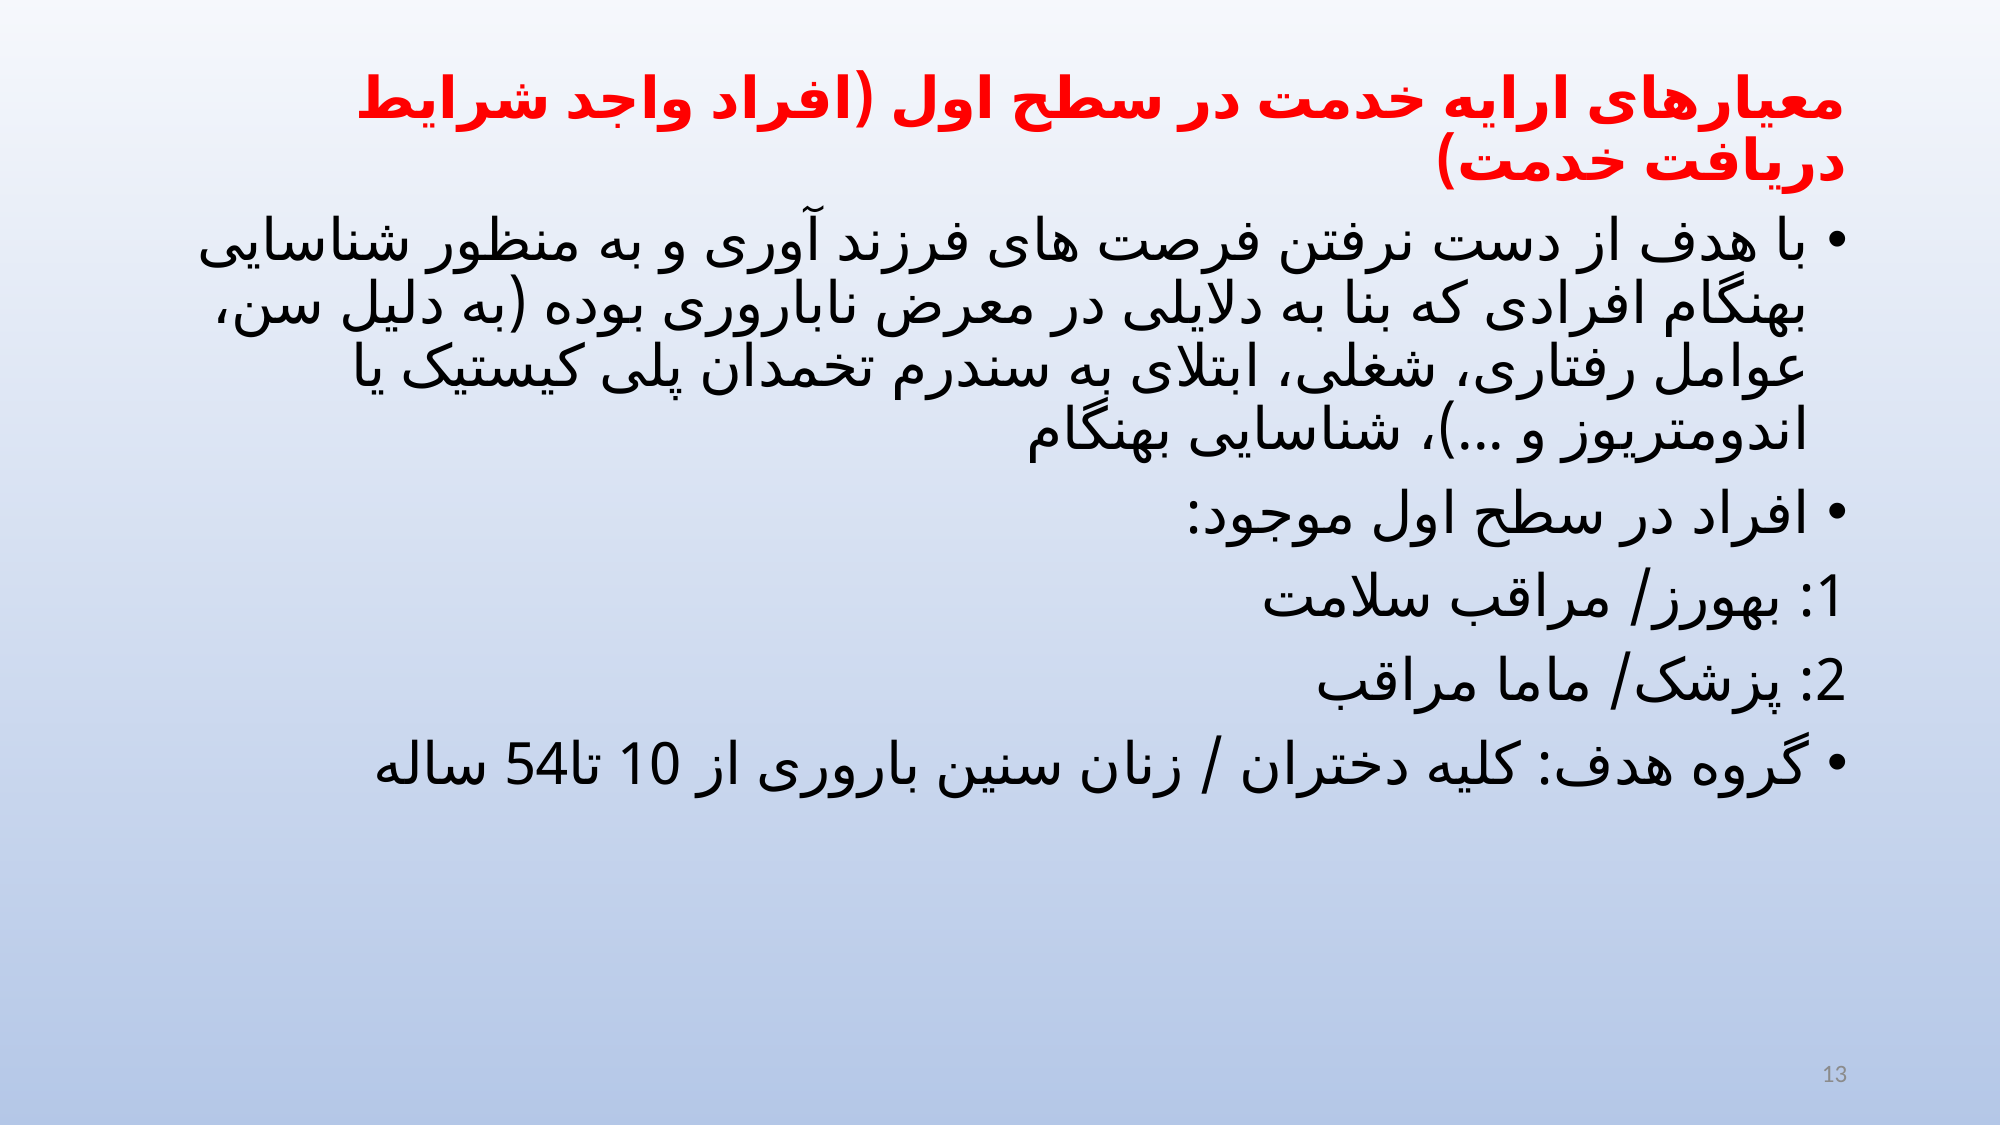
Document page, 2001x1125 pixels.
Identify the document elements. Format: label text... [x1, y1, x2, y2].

title معیارهای ارایه خدمت در سطح اول (افراد واجد شرایط دریافت خدمت) [137, 59, 1863, 203]
slide_number 13 [1412, 1042, 1863, 1103]
list با هدف از دست نرفتن فرصت های فرزند آوری و به منظور شناسایی بهنگام افرادی که بنا به دلایلی در معرض ناباروری بوده (به دلیل سن، عوامل رفتاری، شغلی، ابتلای به سندرم تخمدان پلی کیستیک یا اندومتریوز و ...)، شناسایی بهنگام افراد در سطح اول موجود: 1: بهورز/ مراقب سلامت 2: پزشک/ ماما مراقب گروه هدف: کلیه دختران / زنان سنین باروری از 10 تا54 ساله [137, 203, 1863, 1014]
